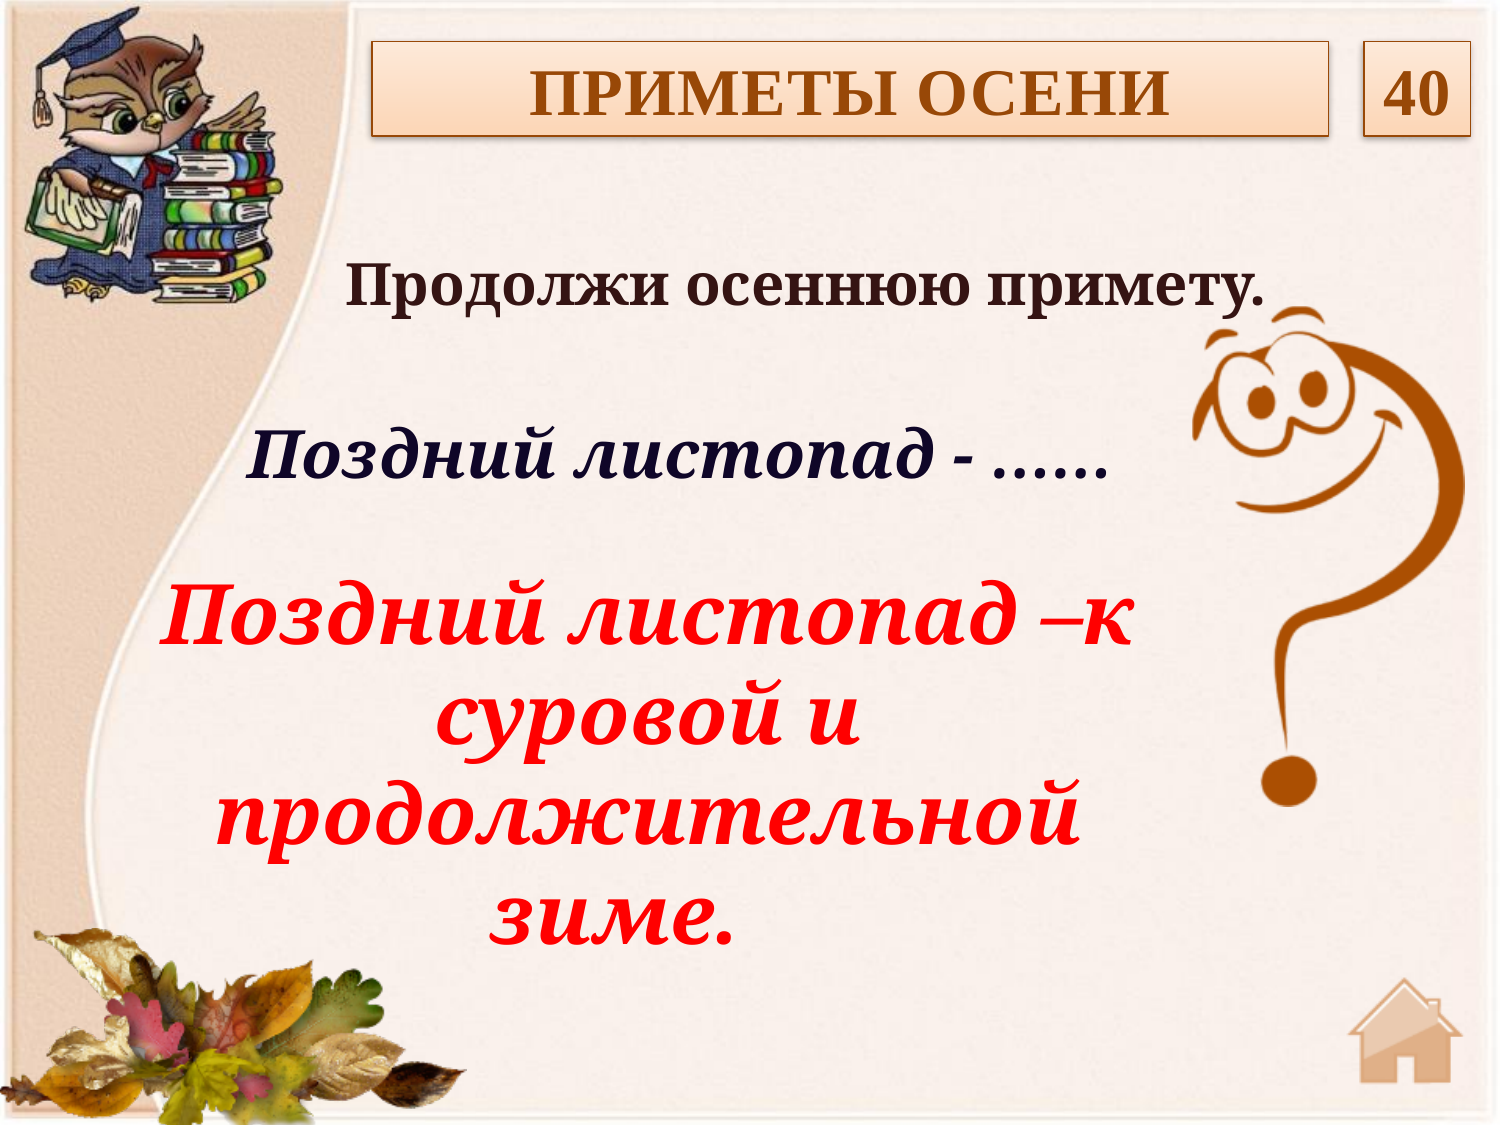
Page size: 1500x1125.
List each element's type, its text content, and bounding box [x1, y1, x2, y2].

text_box Продолжи осеннюю примету. Поздний листопад - …… [233, 239, 1379, 593]
text_box 40 [1363, 41, 1471, 137]
picture [0, 0, 1500, 1125]
text_box ПРИМЕТЫ ОСЕНИ [371, 41, 1329, 137]
text_box Поздний листопад –к суровой и продолжительной зиме. [144, 553, 1152, 969]
